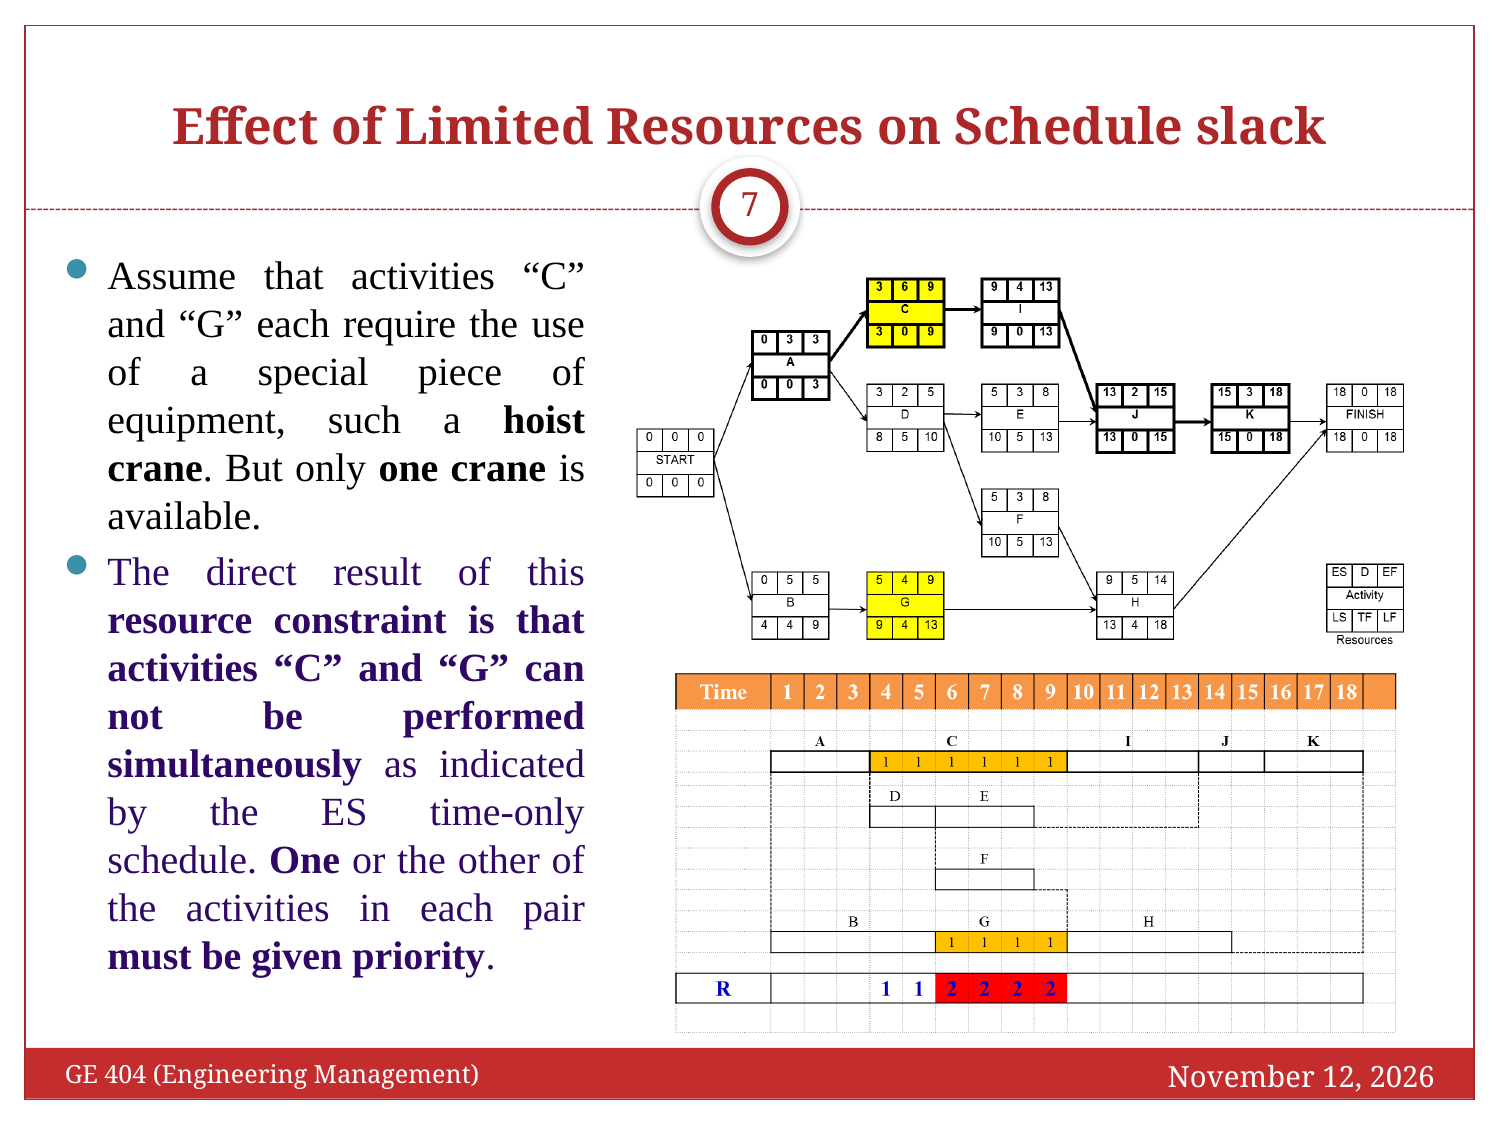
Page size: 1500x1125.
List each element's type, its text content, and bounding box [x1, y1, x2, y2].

picture [674, 671, 1397, 1034]
title Effect of Limited Resources on Schedule slack [49, 37, 1450, 162]
list Assume that activities “C” and “G” each require the use of a special piece of equipment, such a hoist crane. But only one crane is available. The direct result of this resource constraint is that activities “C” and “G” can not be performed simultaneously as indicated by the ES time-only schedule. One or the other of the activities in each pair must be given priority. [49, 242, 600, 993]
footer GE 404 (Engineering Management) [50, 1051, 638, 1112]
picture [624, 262, 1423, 662]
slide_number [950, 1050, 1450, 1111]
slide_number 7 [712, 169, 788, 243]
